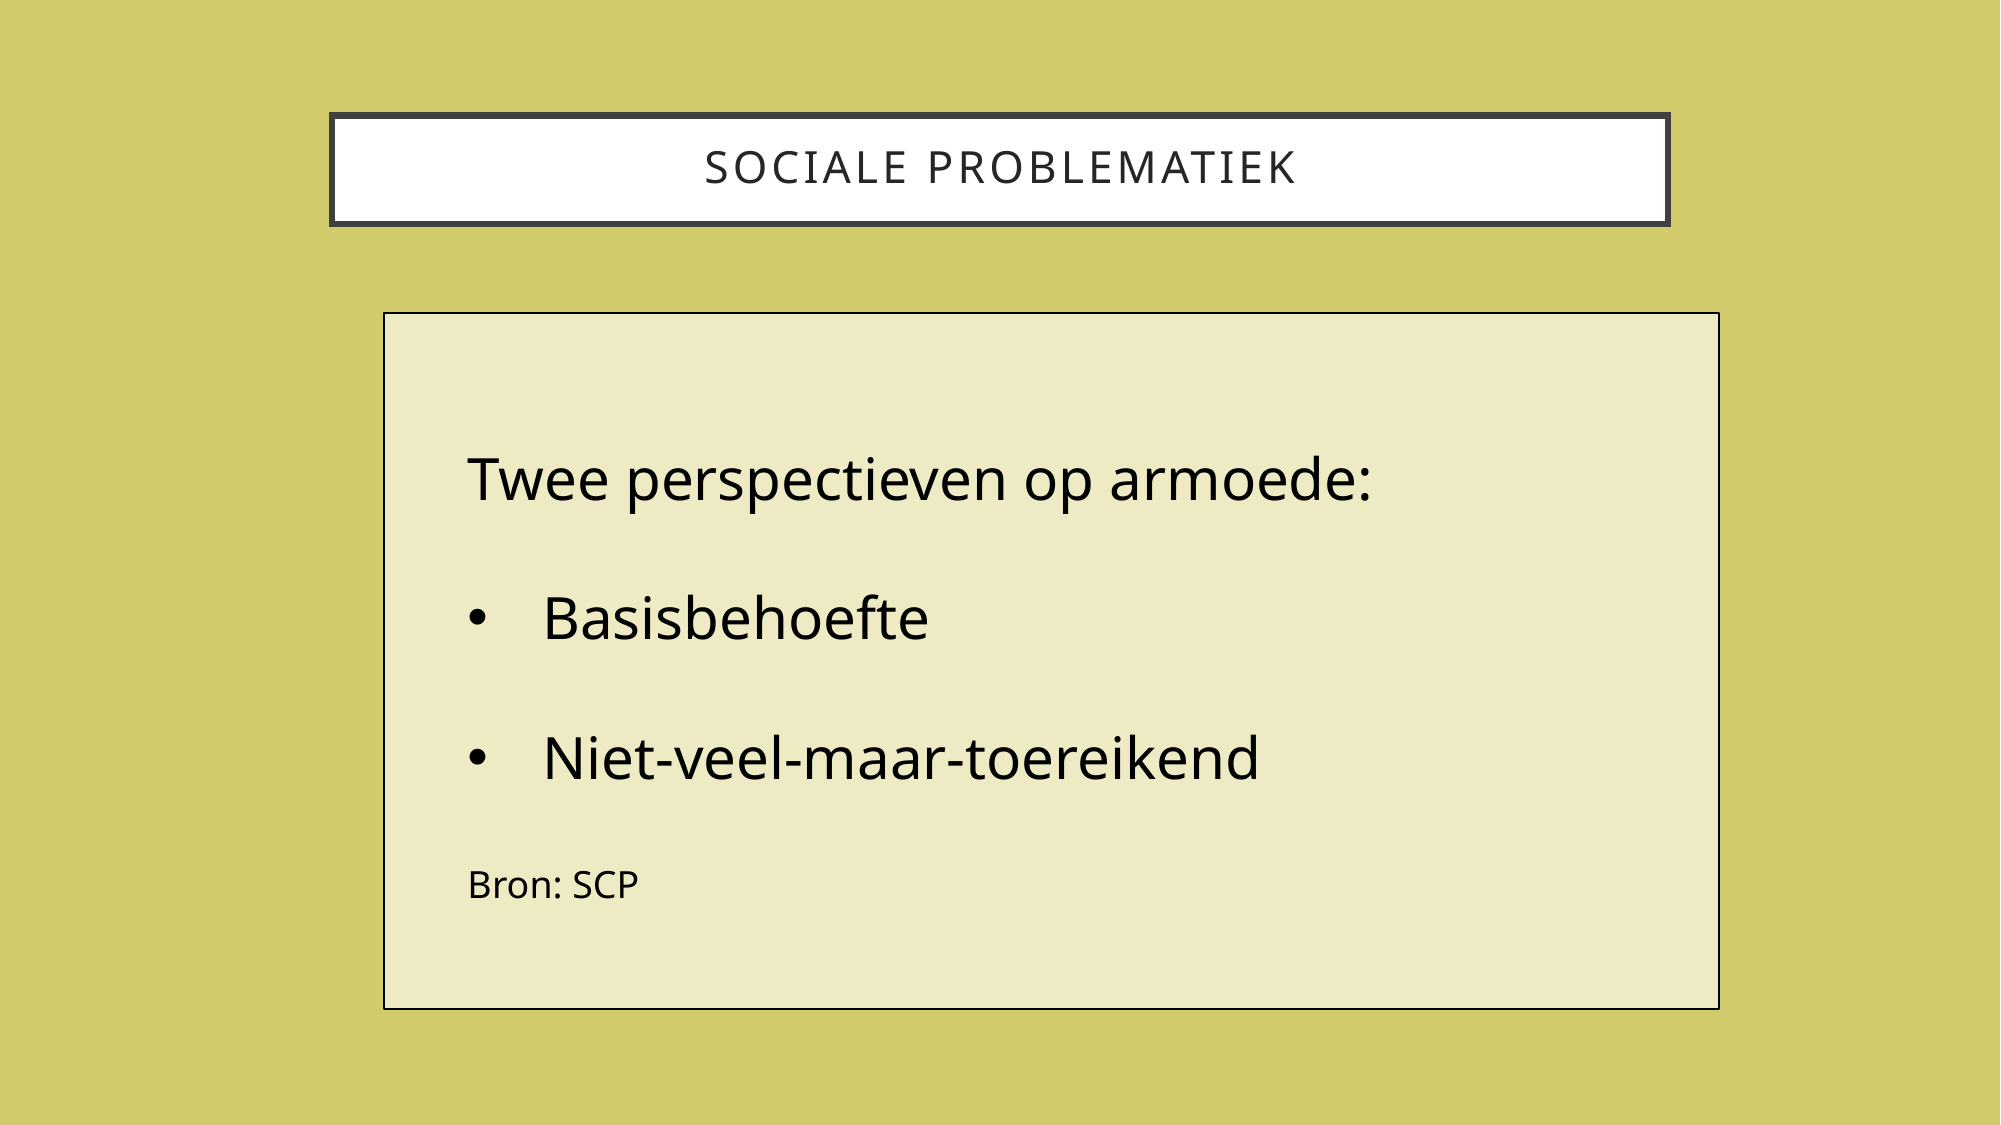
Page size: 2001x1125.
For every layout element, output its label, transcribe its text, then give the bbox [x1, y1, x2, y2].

text_box Twee perspectieven op armoede: Basisbehoefte Niet-veel-maar-toereikend Bron: SCP [452, 434, 1686, 914]
title Sociale problematiek [329, 112, 1671, 227]
text_box [383, 312, 1720, 1010]
